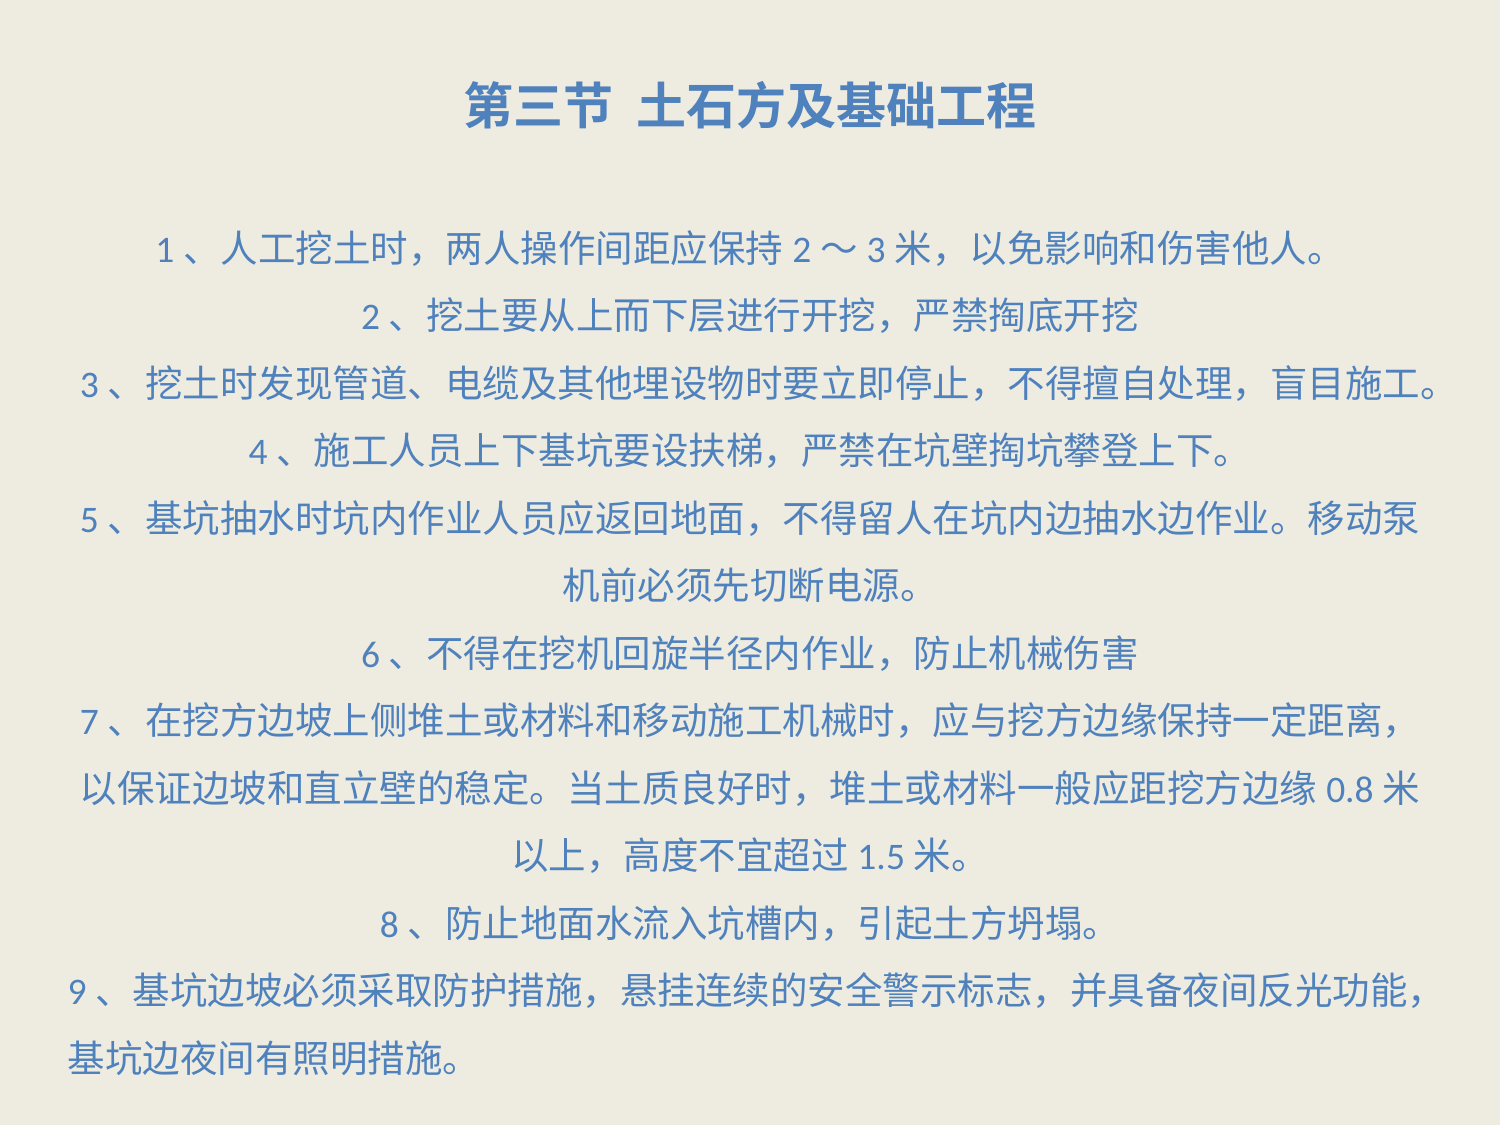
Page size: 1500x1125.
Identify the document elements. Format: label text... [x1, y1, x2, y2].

text_box 第三节 土石方及基础工程 1、人工挖土时，两人操作间距应保持2～3米，以免影响和伤害他人。 2、挖土要从上而下层进行开挖，严禁掏底开挖 3、挖土时发现管道、电缆及其他埋设物时要立即停止，不得擅自处理，盲目施工。 4、施工人员上下基坑要设扶梯，严禁在坑壁掏坑攀登上下。 5、基坑抽水时坑内作业人员应返回地面，不得留人在坑内边抽水边作业。移动泵机前必须先切断电源。 6、不得在挖机回旋半径内作业，防止机械伤害 7、在挖方边坡上侧堆土或材料和移动施工机械时，应与挖方边缘保持一定距离，以保证边坡和直立壁的稳定。当土质良好时，堆土或材料一般应距挖方边缘0.8米以上，高度不宜超过1.5米。 8、防止地面水流入坑槽内，引起土方坍塌。 9、基坑边坡必须采取防护措施，悬挂连续的安全警示标志，并具备夜间反光功能，基坑边夜间有照明措施。 [52, 37, 1448, 1088]
